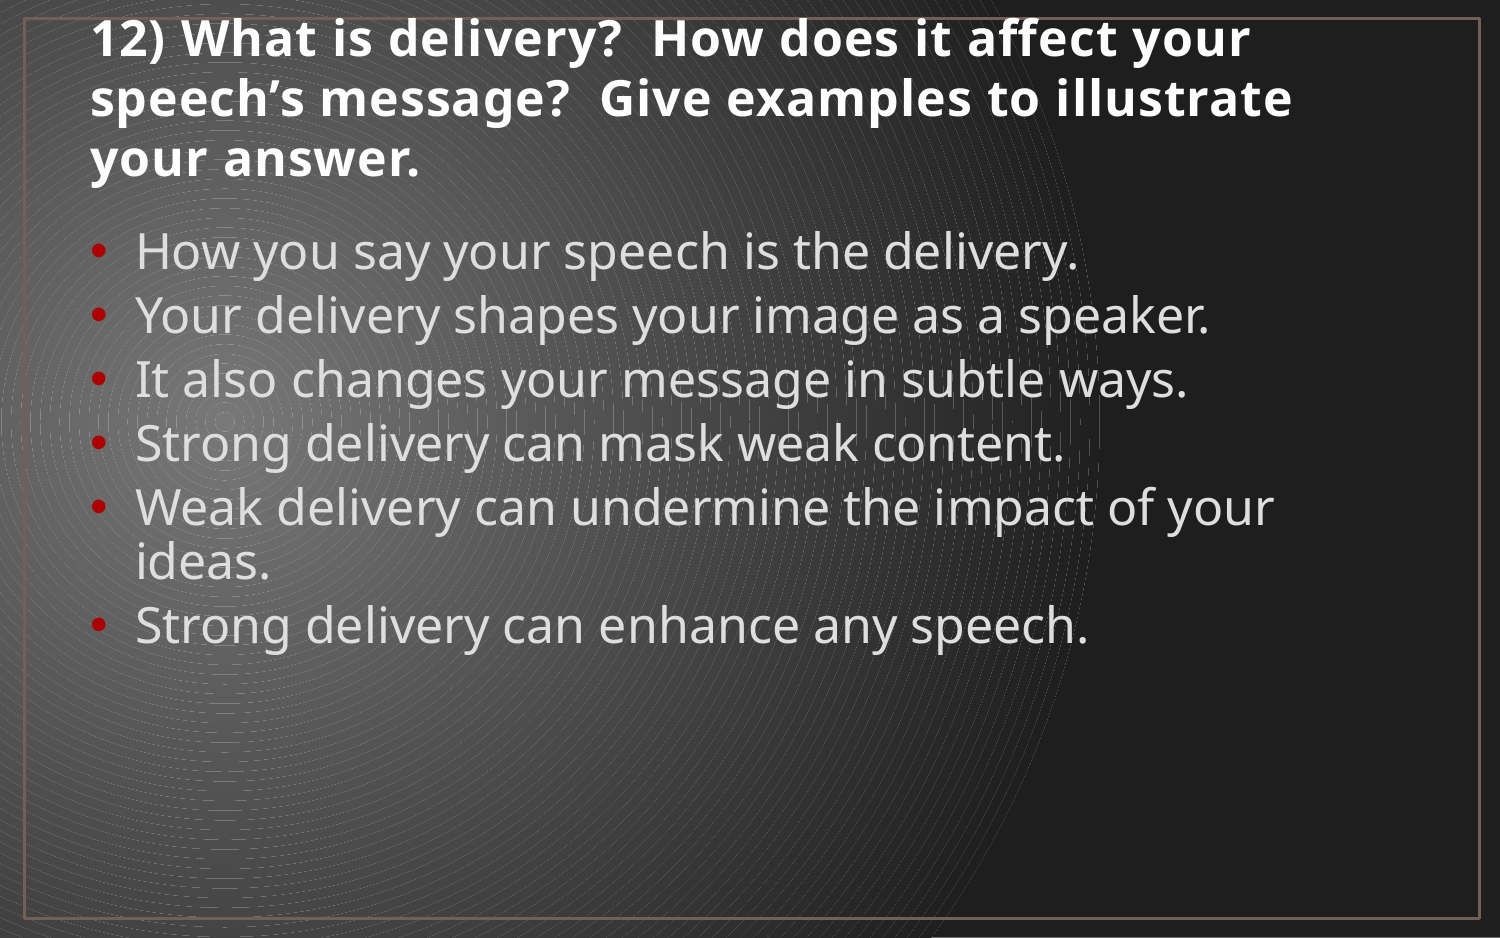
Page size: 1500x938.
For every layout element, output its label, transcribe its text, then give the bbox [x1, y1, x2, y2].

title 12) What is delivery? How does it affect your speech’s message? Give examples to illustrate your answer. [75, 37, 1425, 194]
list How you say your speech is the delivery. Your delivery shapes your image as a speaker. It also changes your message in subtle ways. Strong delivery can mask weak content. Weak delivery can undermine the impact of your ideas. Strong delivery can enhance any speech. [75, 218, 1425, 838]
